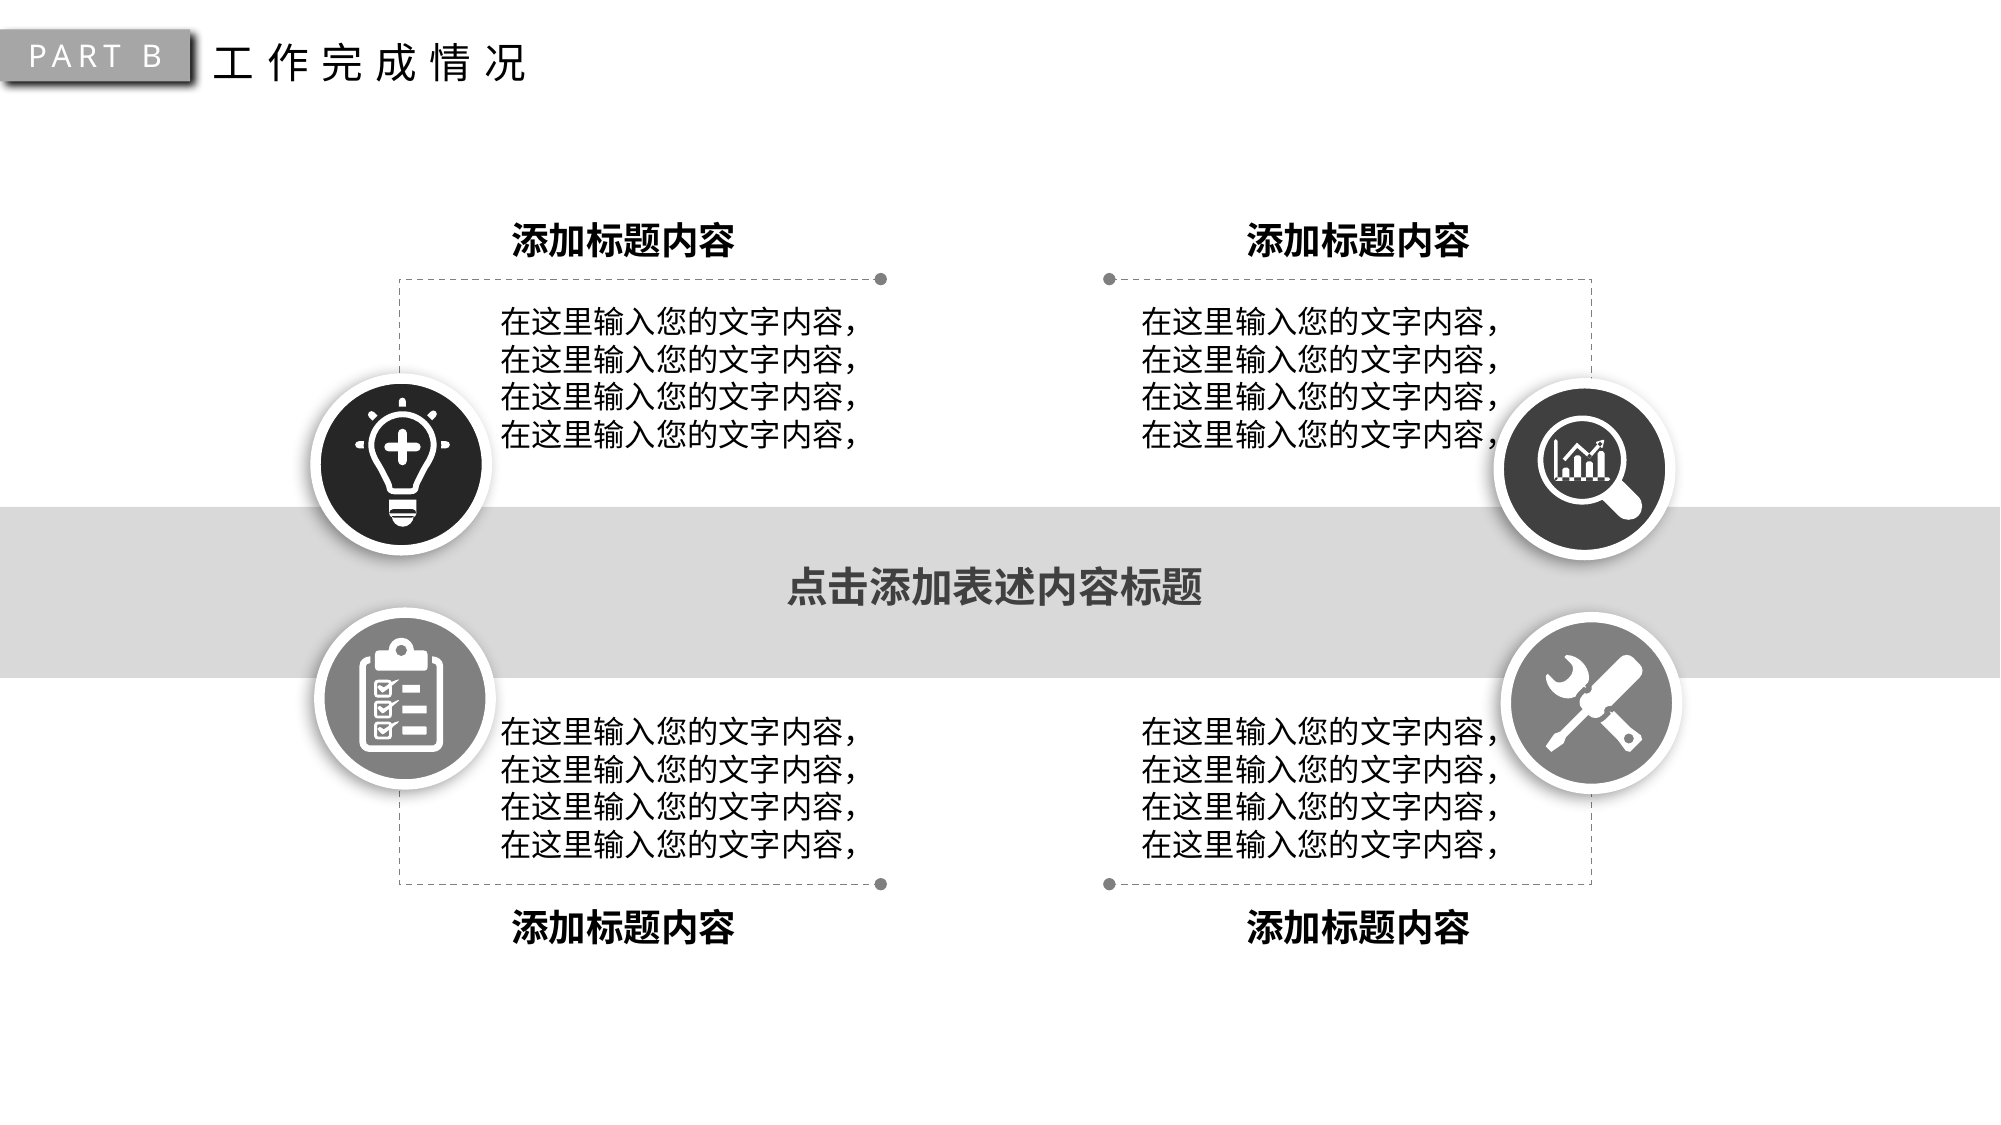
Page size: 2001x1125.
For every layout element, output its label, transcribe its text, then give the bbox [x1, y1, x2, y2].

text_box 工作完成情况 [198, 29, 541, 95]
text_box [0, 211, 2000, 955]
text_box PART B [0, 29, 191, 82]
